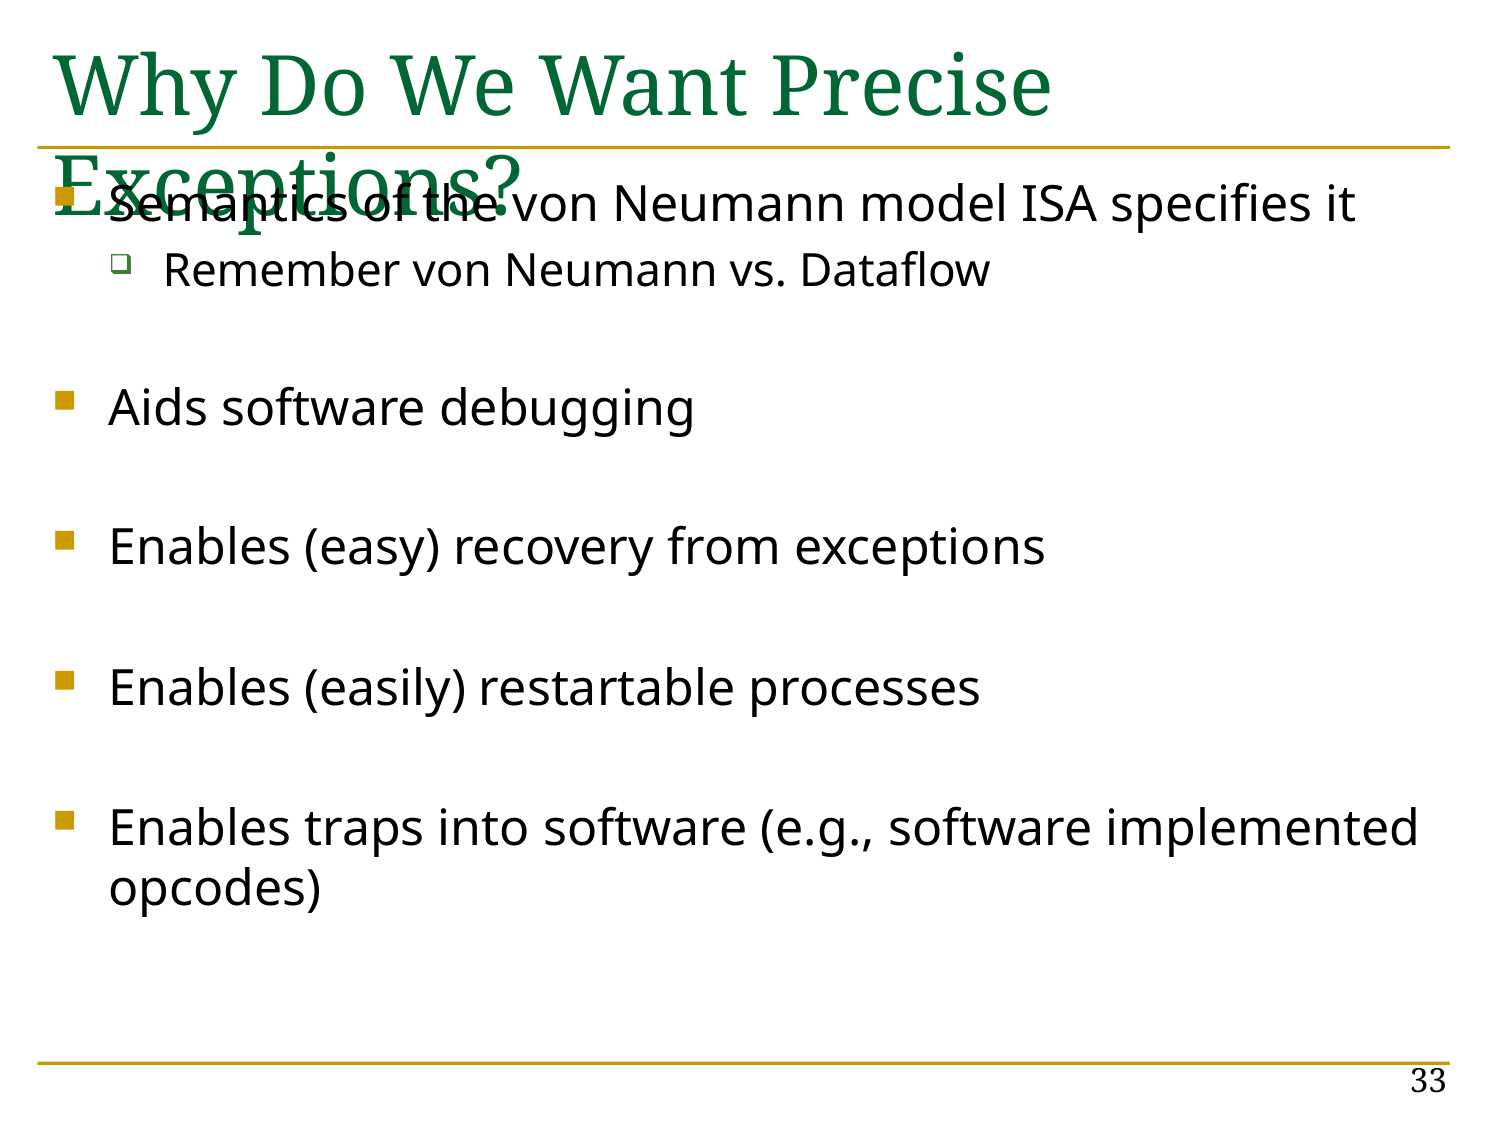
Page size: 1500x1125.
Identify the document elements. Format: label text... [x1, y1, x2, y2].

title Why Do We Want Precise Exceptions? [37, 24, 1450, 163]
list Semantics of the von Neumann model ISA specifies it Remember von Neumann vs. Dataflow Aids software debugging Enables (easy) recovery from exceptions Enables (easily) restartable processes Enables traps into software (e.g., software implemented opcodes) [37, 163, 1450, 1016]
slide_number 33 [1111, 1036, 1462, 1112]
